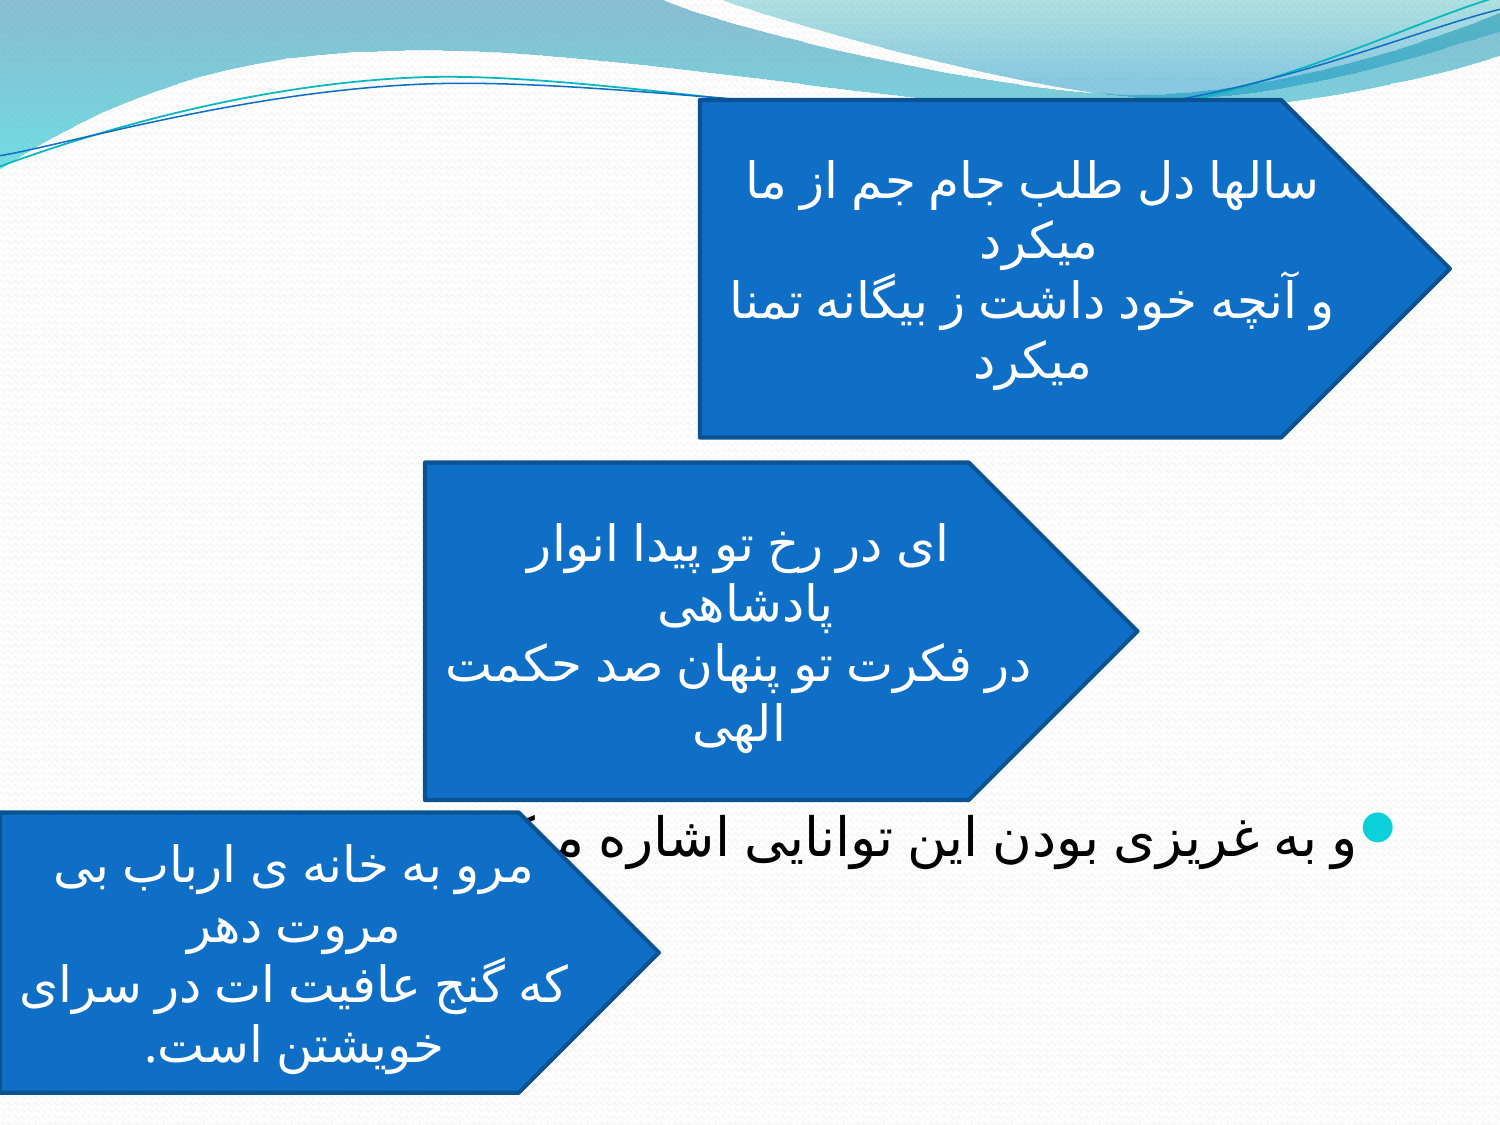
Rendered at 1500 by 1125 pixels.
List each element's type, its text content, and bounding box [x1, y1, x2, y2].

text_box مرو به خانه ی ارباب بی مروت دهر که گنج عافیت ات در سرای خویشتن است. [0, 810, 661, 1095]
list و به غریزی بودن این توانایی اشاره میکند : [75, 112, 1425, 1038]
text_box سالها دل طلب جام جم از ما میکرد و آنچه خود داشت ز بیگانه تمنا میکرد [697, 97, 1453, 440]
text_box ای در رخ تو پیدا انوار پادشاهی در فکرت تو پنهان صد حکمت الهی [422, 460, 1140, 803]
